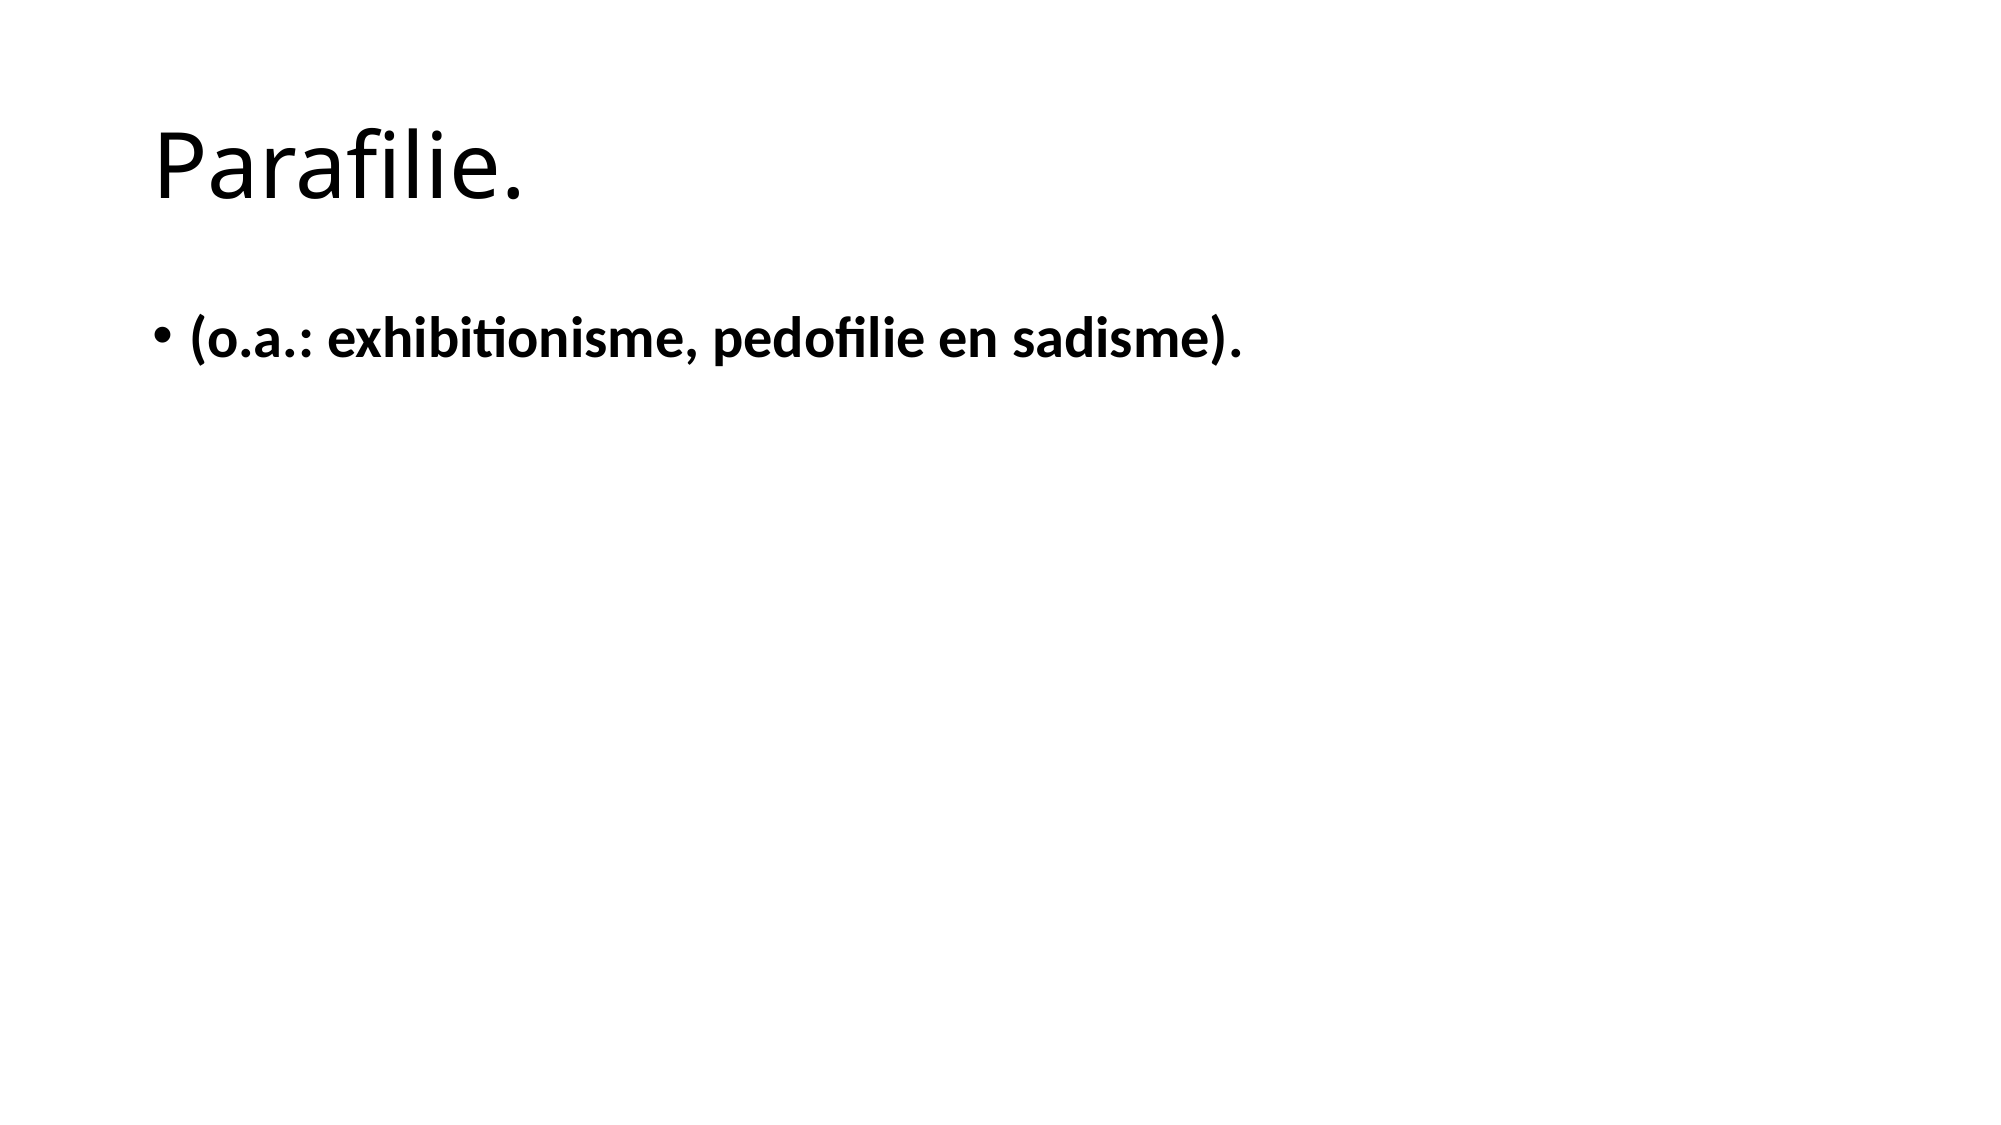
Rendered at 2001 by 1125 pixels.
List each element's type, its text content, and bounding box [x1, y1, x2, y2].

list (o.a.: exhibitionisme, pedofilie en sadisme). [137, 299, 1863, 1014]
title Parafilie. [137, 59, 1863, 278]
